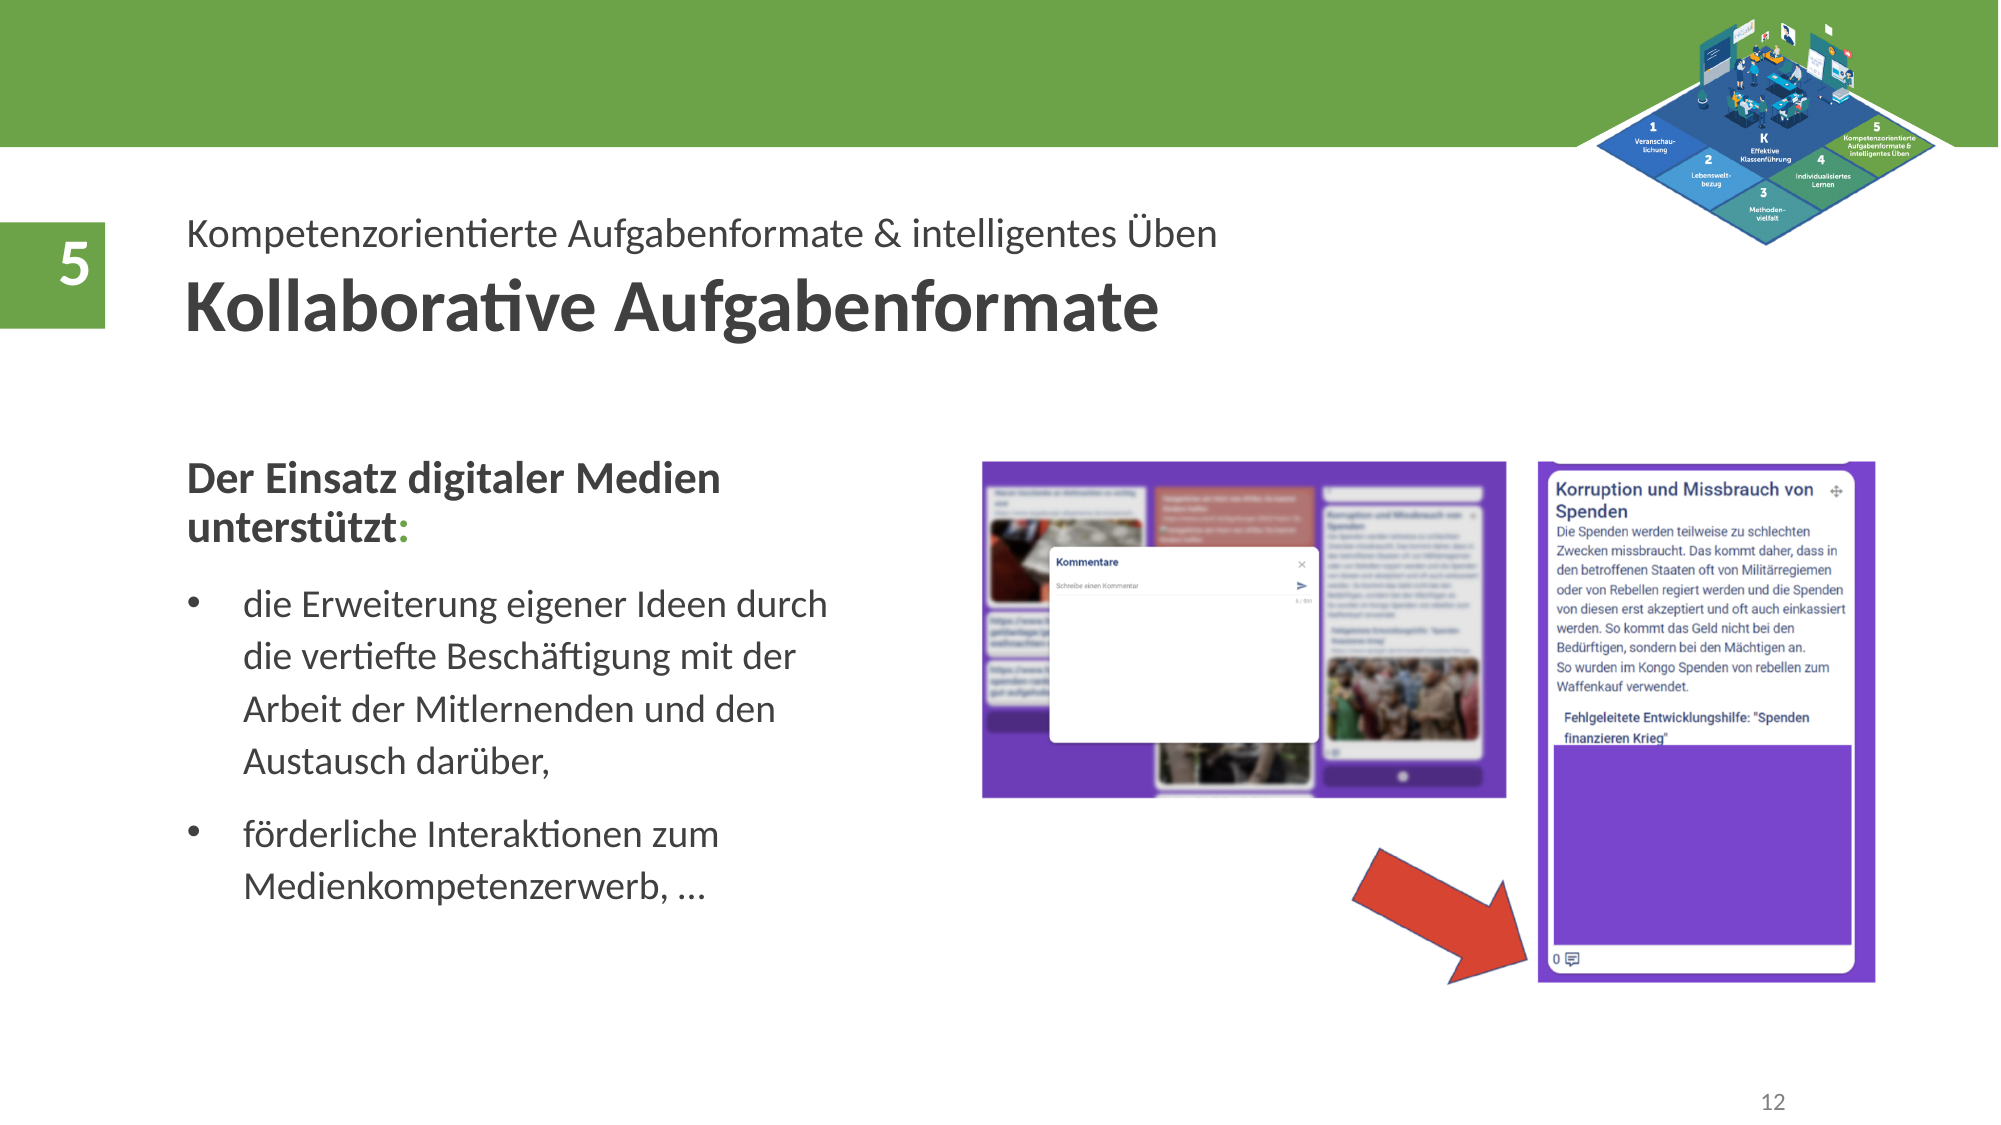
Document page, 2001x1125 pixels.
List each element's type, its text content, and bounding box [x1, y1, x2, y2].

picture [916, 430, 1922, 1001]
list Kompetenzorientierte Aufgabenformate & intelligentes Üben [171, 180, 1615, 264]
list Kollaborative Aufgabenformate [170, 272, 1922, 356]
list Der Einsatz digitaler Medien unterstützt: die Erweiterung eigener Ideen durch die vertiefte Beschäftigung mit der Arbeit der Mitlernenden und den Austausch darüber, förderliche Interaktionen zum Medienkompetenzerwerb, … [171, 446, 886, 1038]
picture [1589, 12, 1942, 249]
slide_number 12 [1350, 1075, 1801, 1125]
